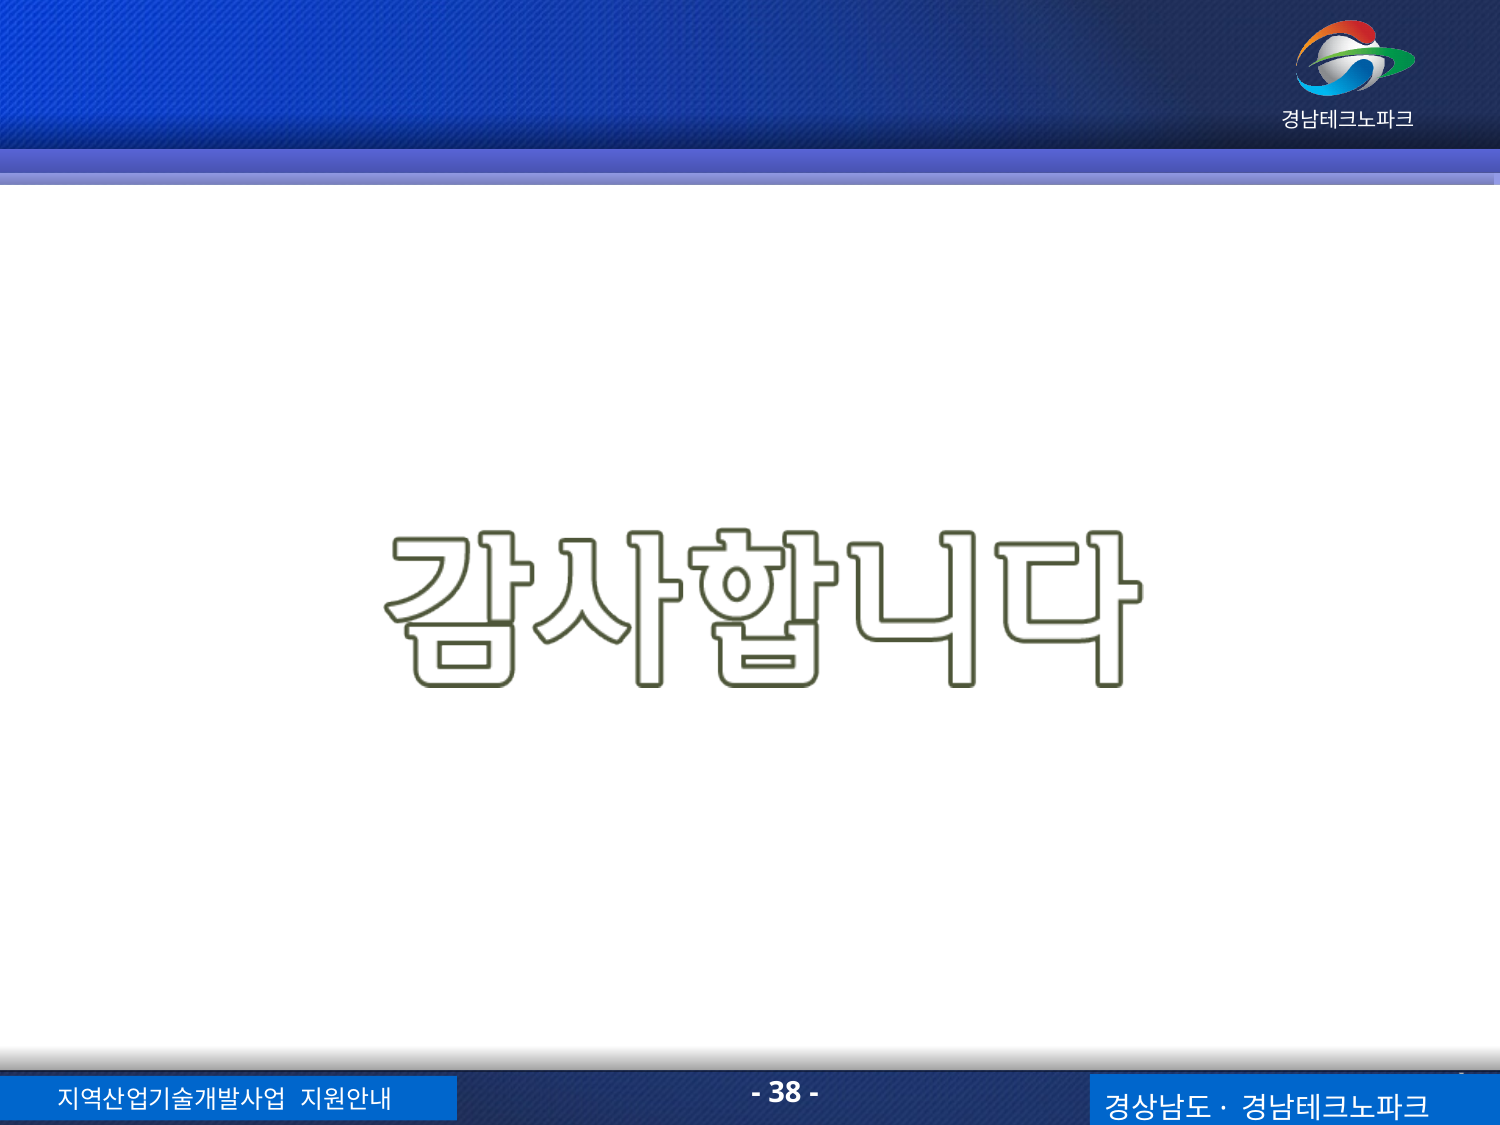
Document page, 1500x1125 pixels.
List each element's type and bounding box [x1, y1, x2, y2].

picture [0, 0, 1500, 148]
picture [0, 1071, 1500, 1125]
picture [383, 526, 1144, 689]
